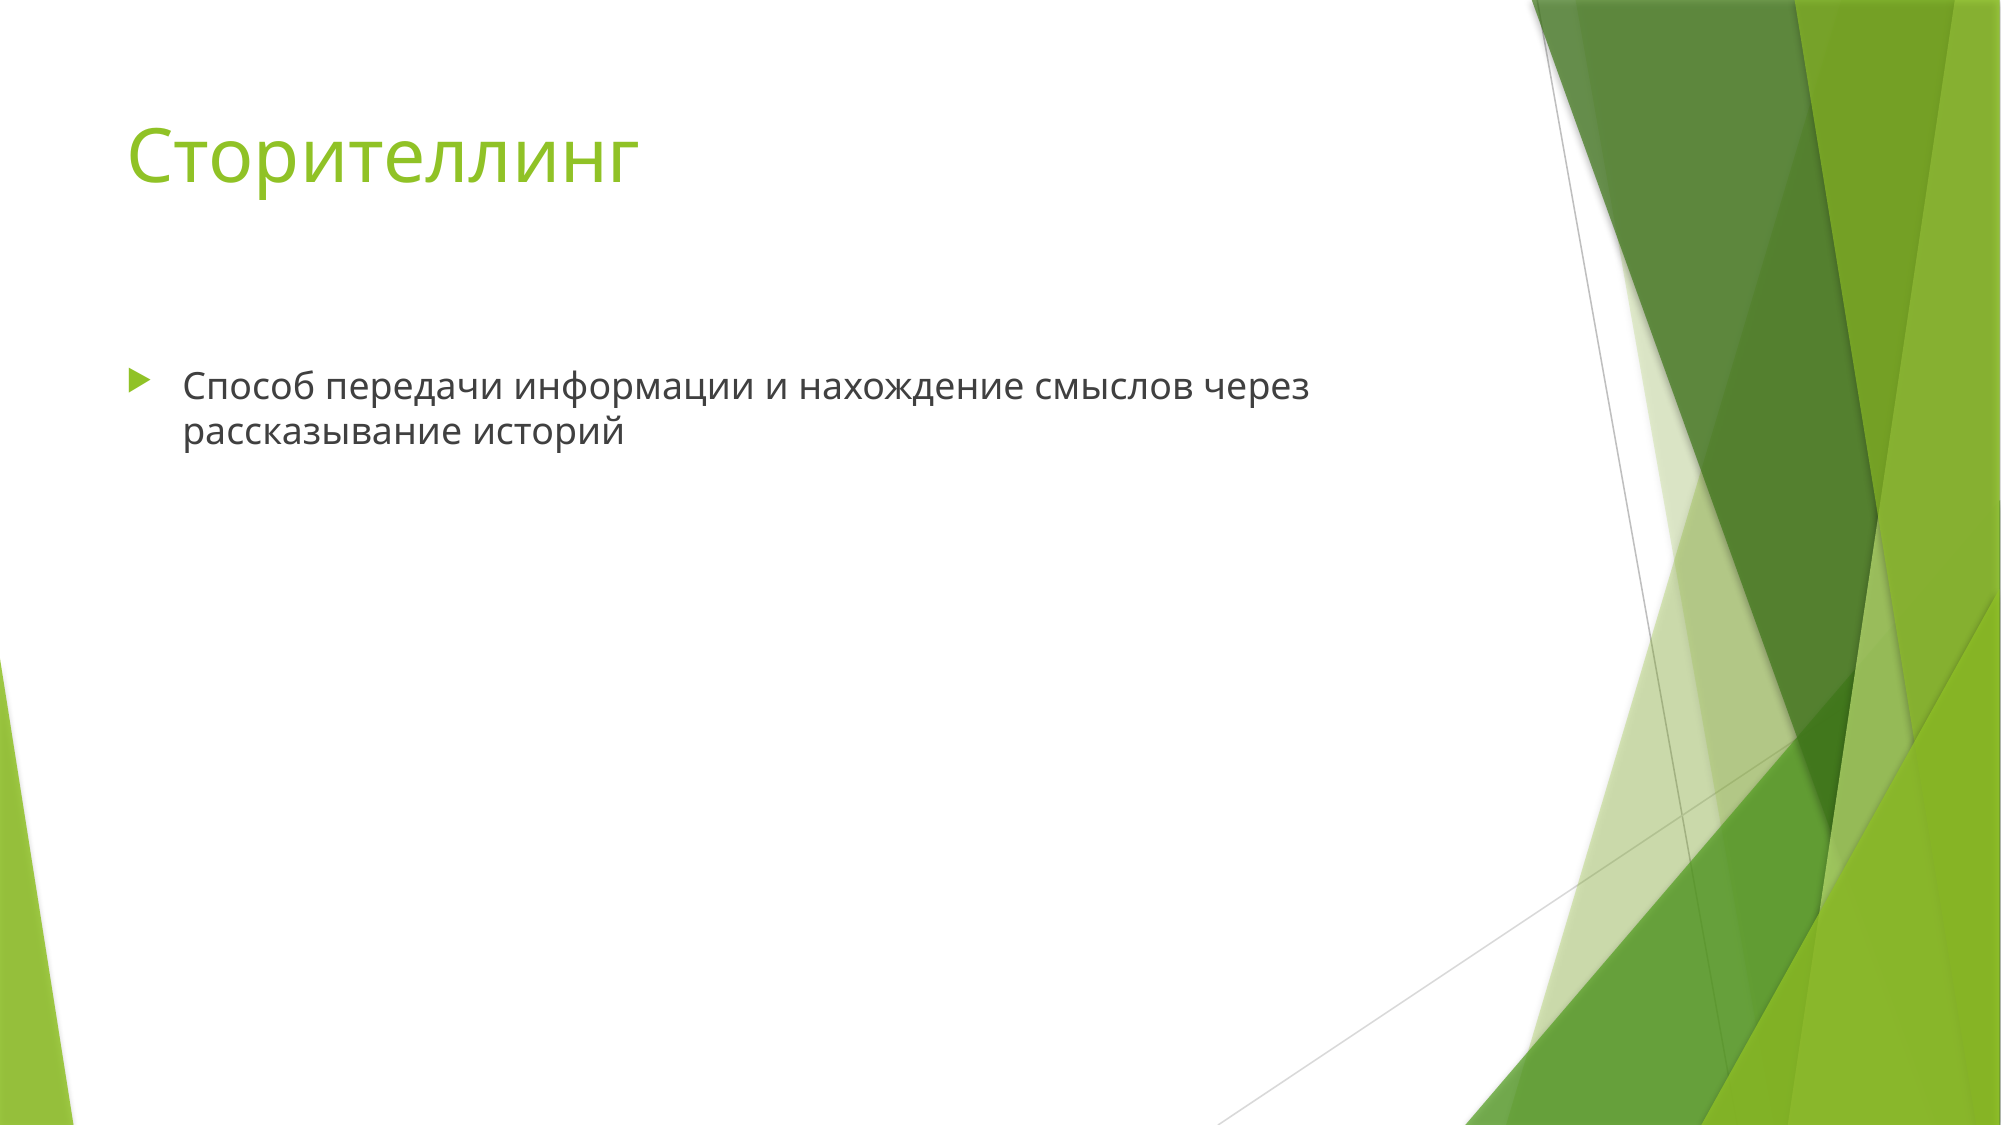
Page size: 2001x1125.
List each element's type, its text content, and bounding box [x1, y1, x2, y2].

list Способ передачи информации и нахождение смыслов через рассказывание историй [111, 354, 1522, 992]
title Сторителлинг [111, 99, 1522, 317]
